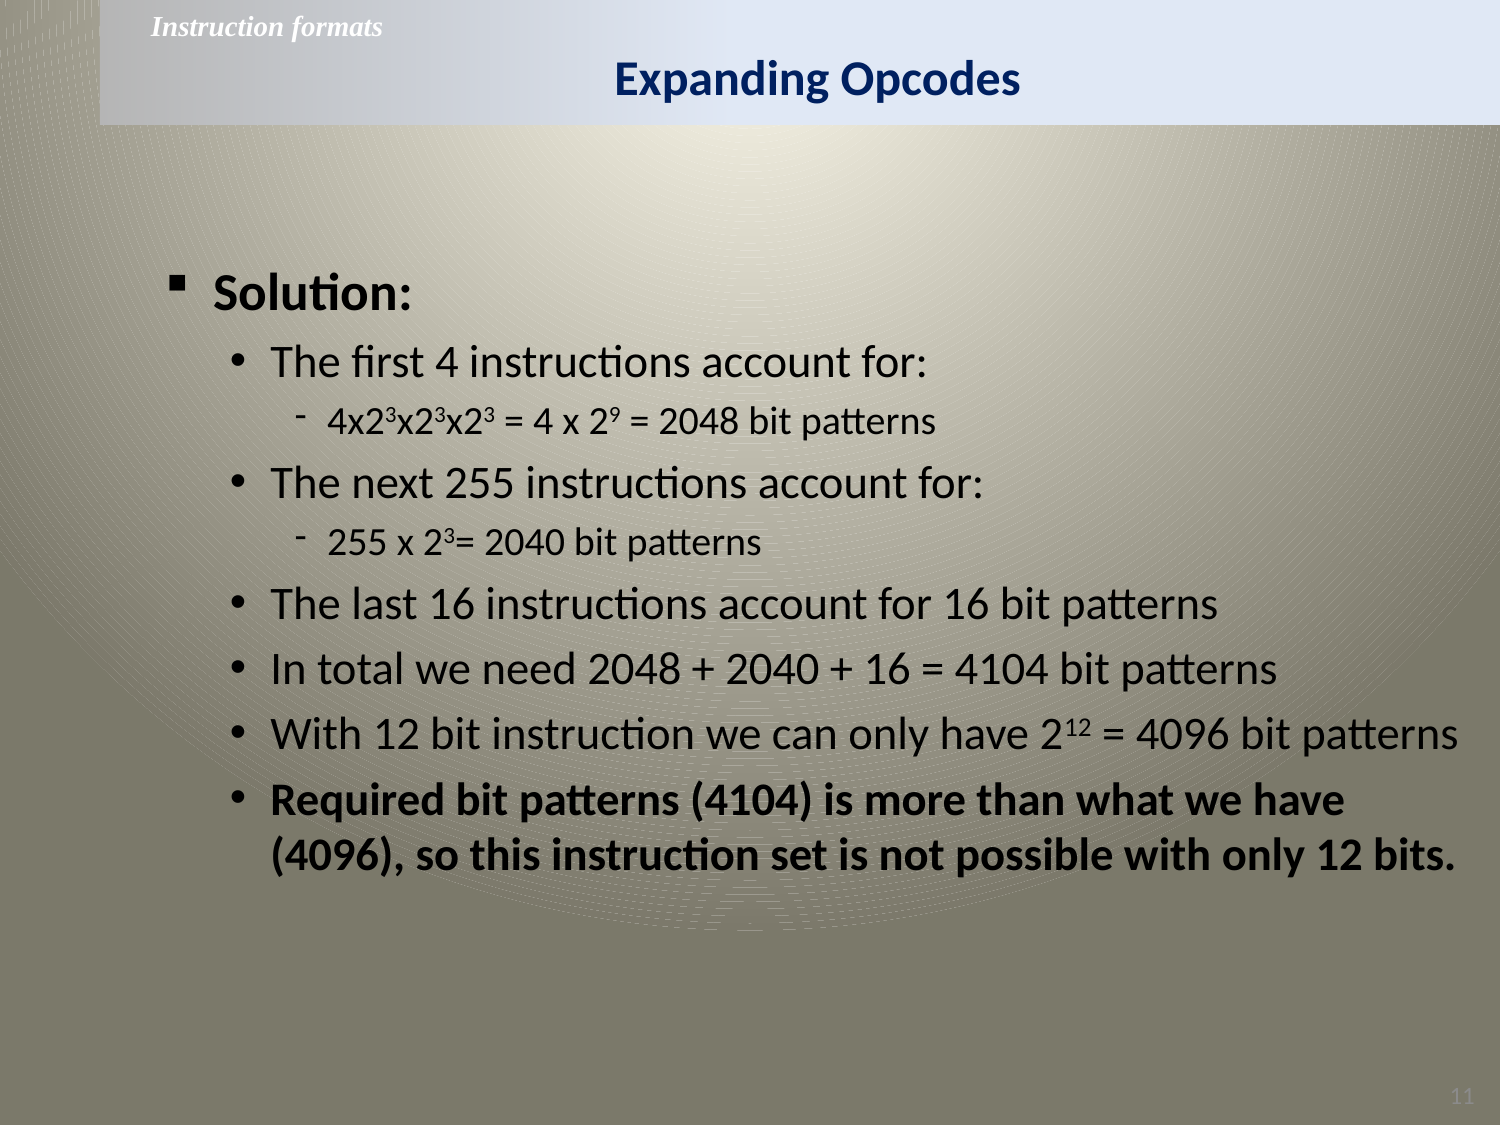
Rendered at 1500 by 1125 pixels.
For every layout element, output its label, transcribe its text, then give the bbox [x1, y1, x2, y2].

list Instruction formats [135, 0, 625, 50]
list Solution: The first 4 instructions account for: 4x23x23x23 = 4 x 29 = 2048 bit patterns The next 255 instructions account for: 255 x 23= 2040 bit patterns The last 16 instructions account for 16 bit patterns In total we need 2048 + 2040 + 16 = 4104 bit patterns With 12 bit instruction we can only have 212 = 4096 bit patterns Required bit patterns (4104) is more than what we have (4096), so this instruction set is not possible with only 12 bits. [150, 249, 1488, 993]
title Expanding Opcodes [135, 37, 1500, 113]
